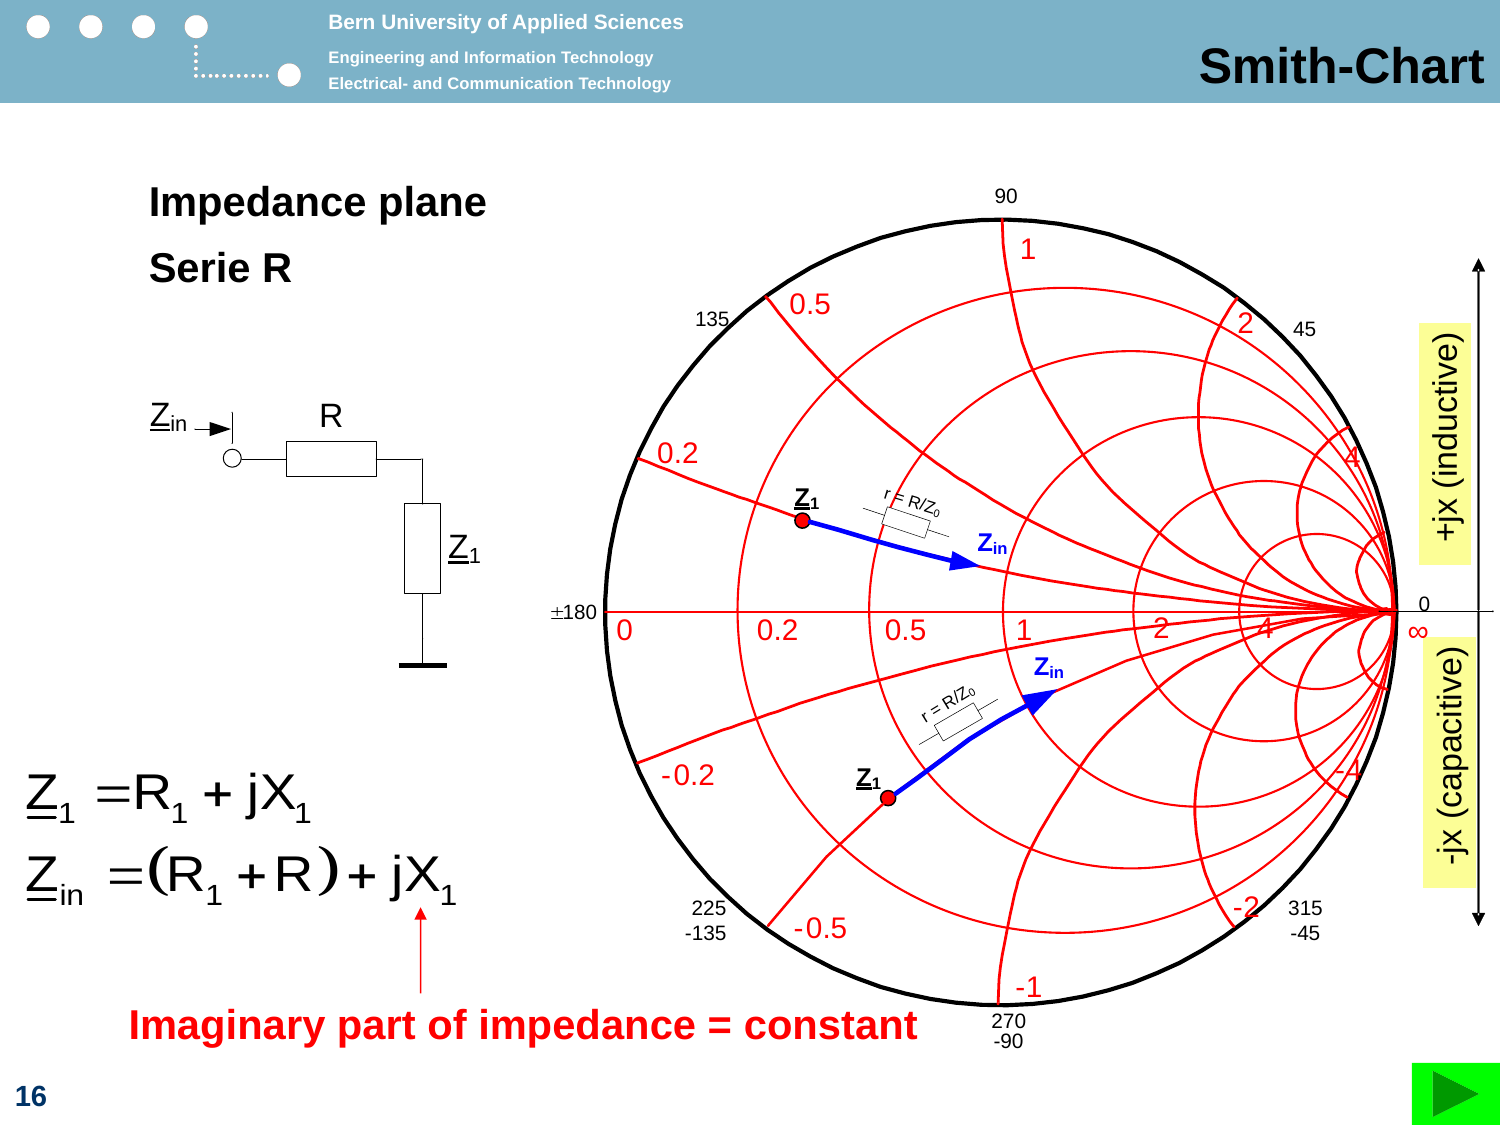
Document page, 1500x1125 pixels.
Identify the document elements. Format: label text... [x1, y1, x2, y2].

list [105, 365, 605, 676]
text_box Impedance plane Serie R [134, 173, 525, 300]
title Smith-Chart [643, 0, 1500, 102]
picture [0, 0, 1500, 103]
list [16, 760, 464, 920]
text_box Imaginary part of impedance = constant [113, 996, 525, 1057]
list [530, 149, 1500, 1125]
